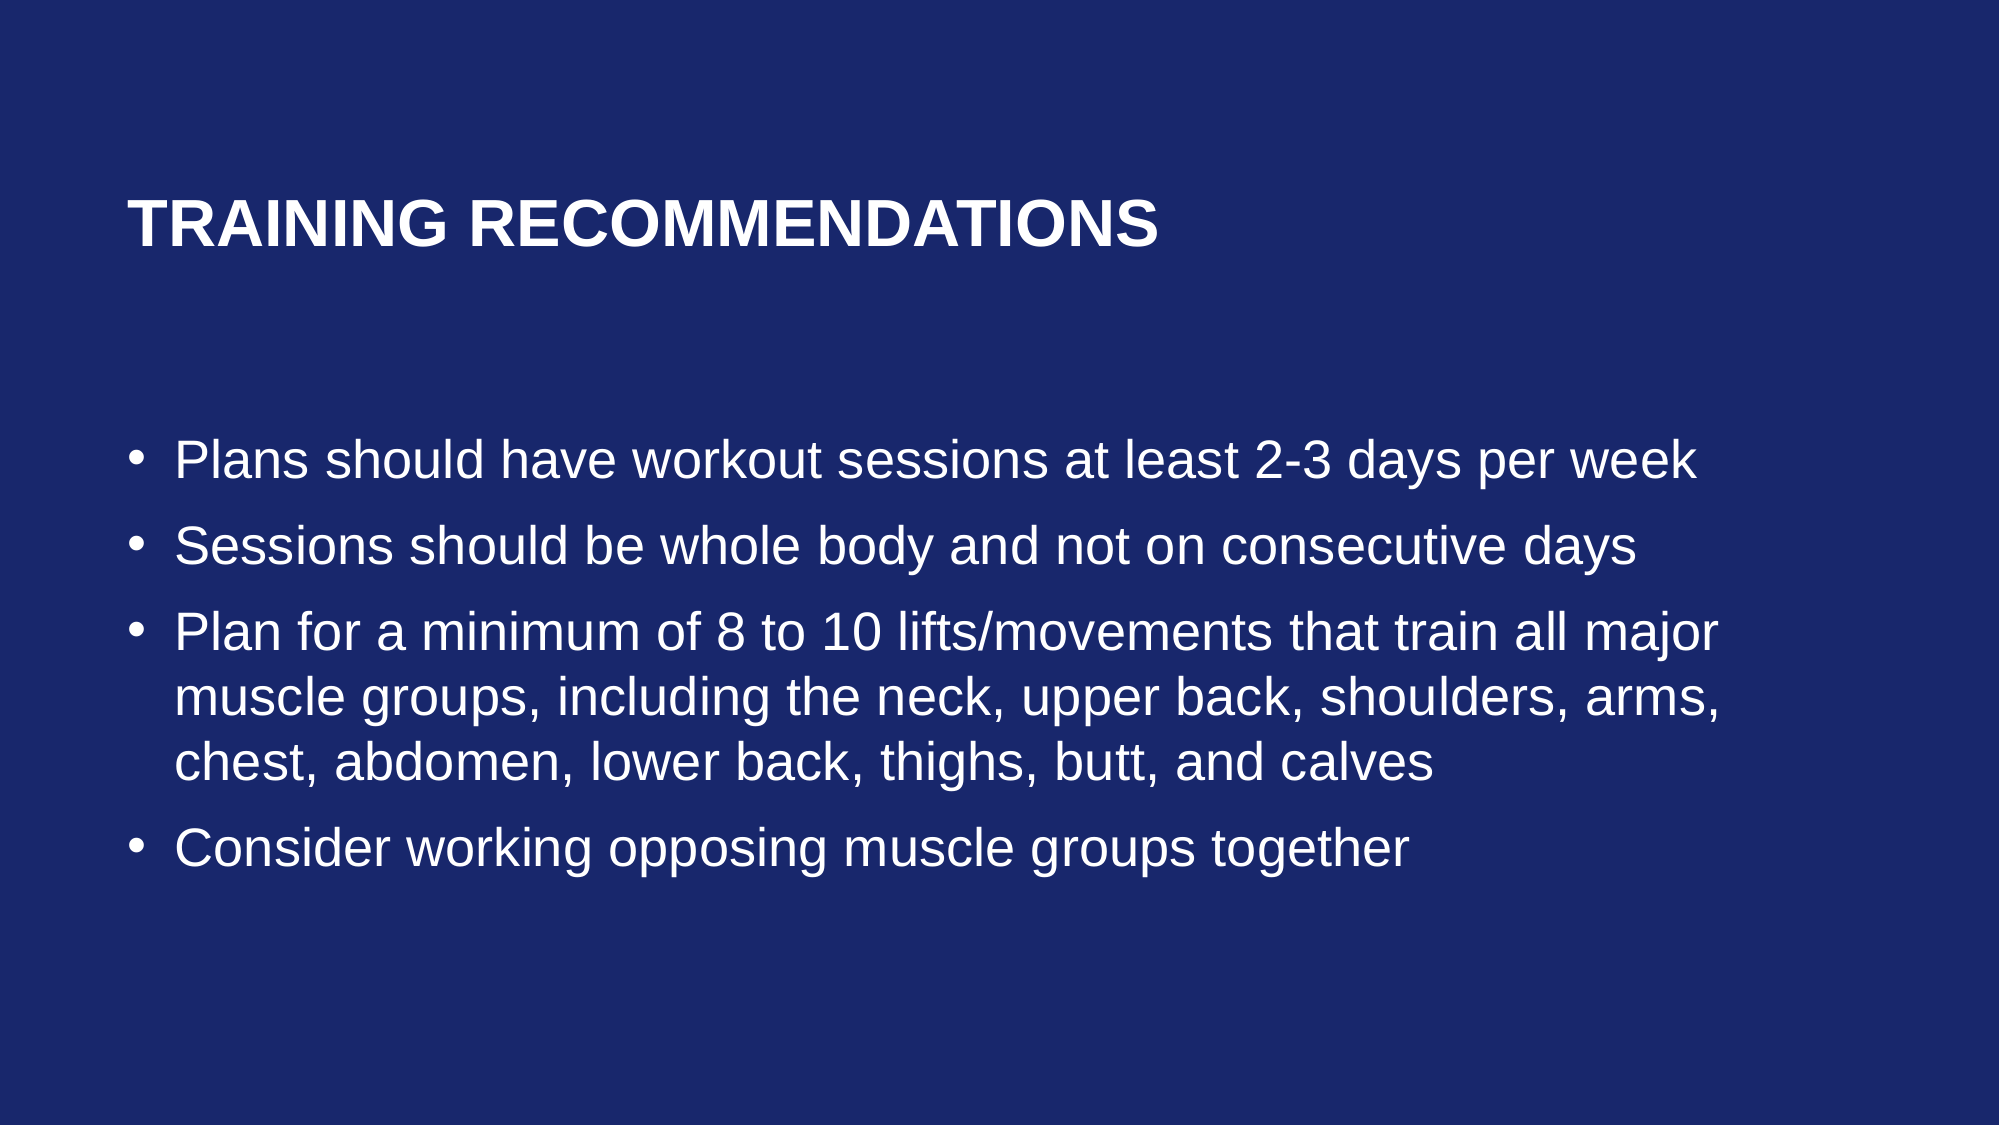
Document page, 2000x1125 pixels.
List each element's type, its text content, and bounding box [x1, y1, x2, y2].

title Training Recommendations [112, 99, 1775, 339]
list Plans should have workout sessions at least 2-3 days per week Sessions should be whole body and not on consecutive days Plan for a minimum of 8 to 10 lifts/movements that train all major muscle groups, including the neck, upper back, shoulders, arms, chest, abdomen, lower back, thighs, butt, and calves Consider working opposing muscle groups together [112, 351, 1775, 950]
